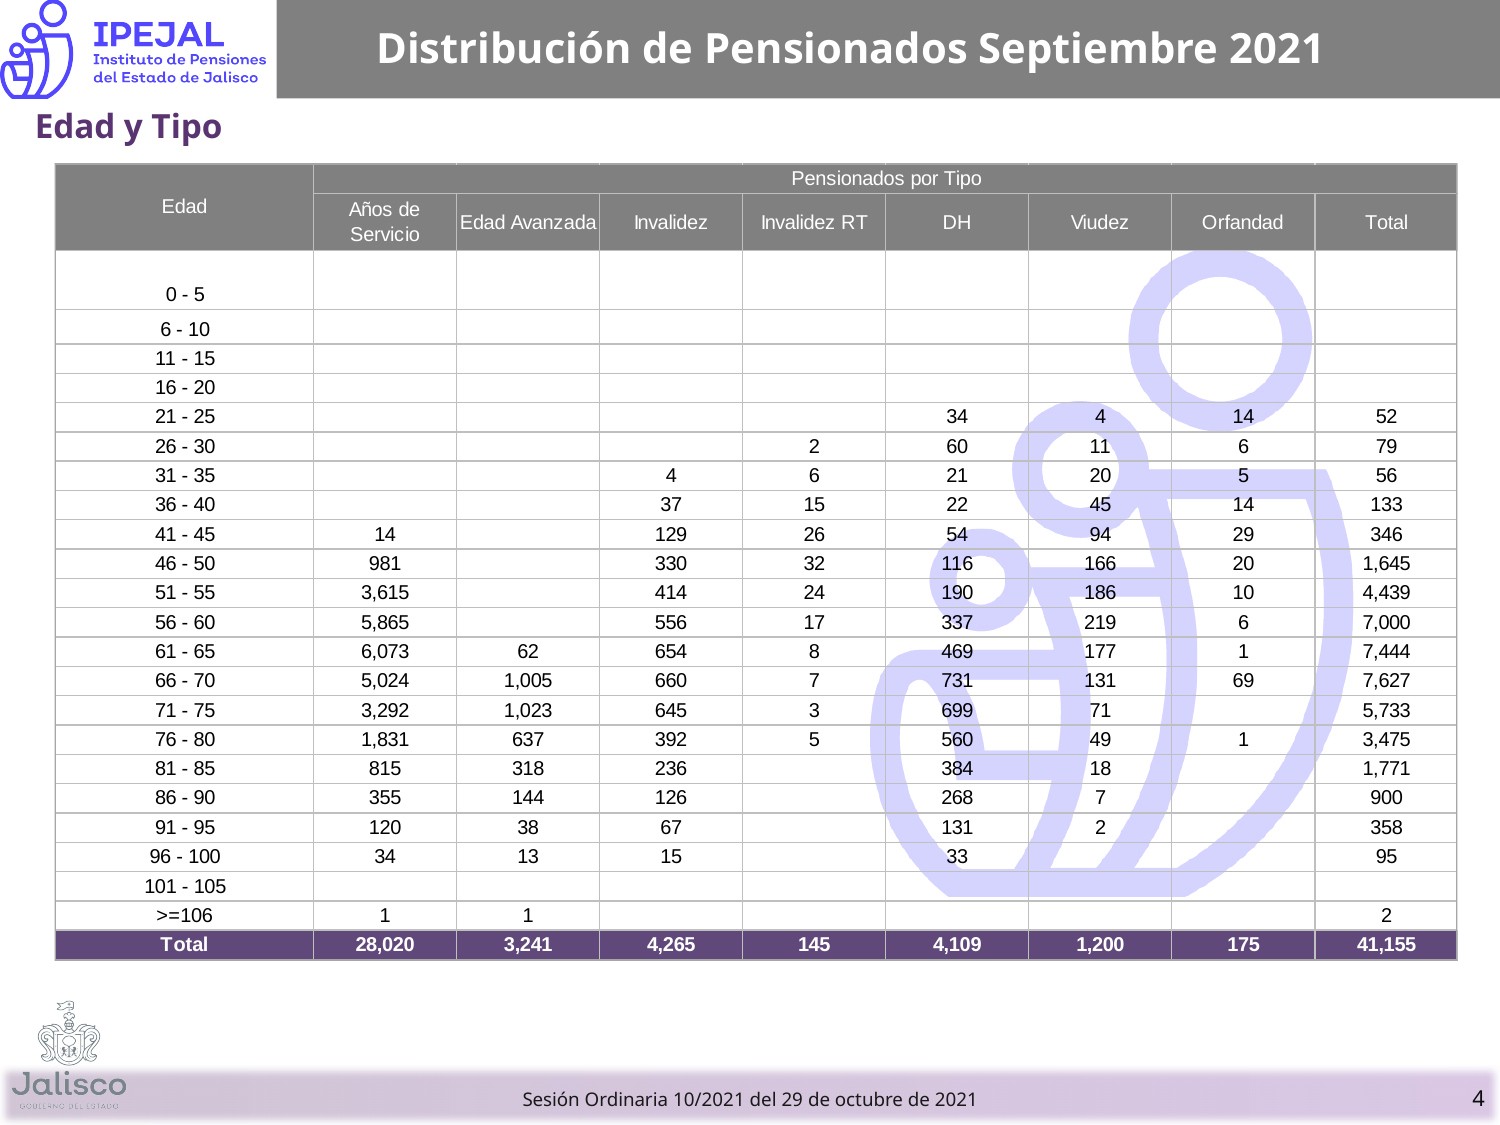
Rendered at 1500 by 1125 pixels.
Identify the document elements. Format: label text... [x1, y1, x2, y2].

footer Sesión Ordinaria 10/2021 del 29 de octubre de 2021 [471, 1081, 1029, 1116]
picture [54, 163, 1459, 962]
picture [0, 0, 266, 99]
text_box Edad y Tipo [19, 98, 924, 153]
slide_number 4 [1149, 1069, 1500, 1125]
picture [0, 993, 153, 1120]
title Distribución de Pensionados Septiembre 2021 [277, 1, 1425, 99]
